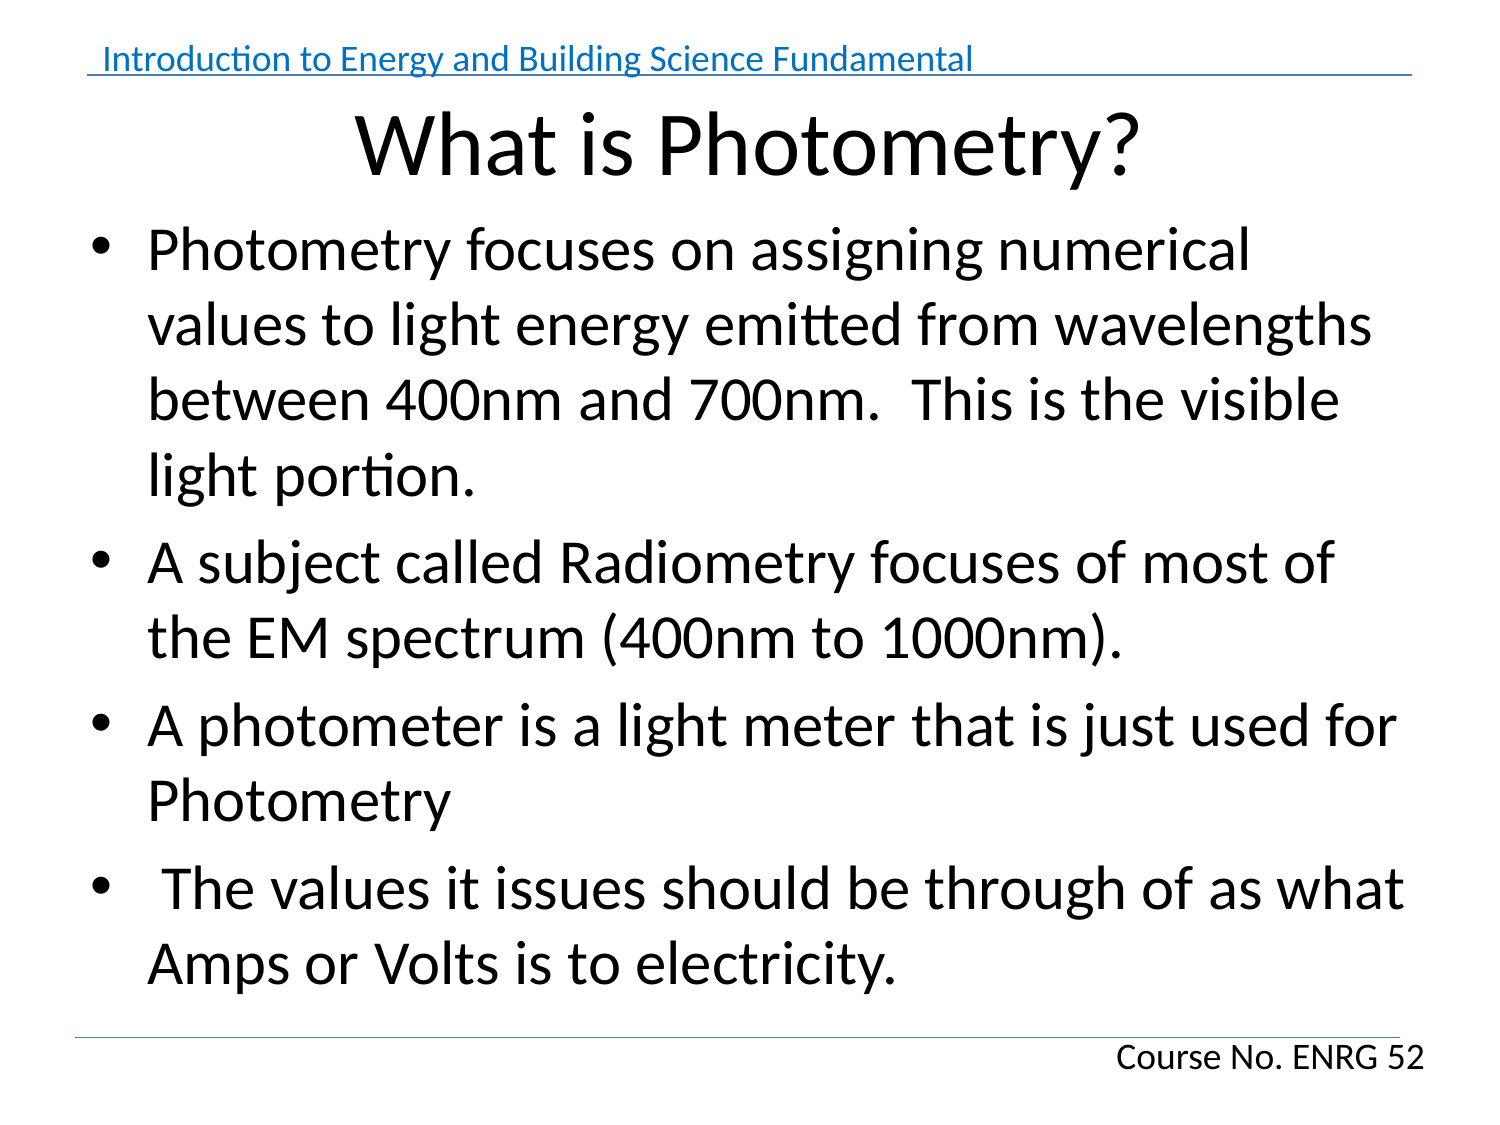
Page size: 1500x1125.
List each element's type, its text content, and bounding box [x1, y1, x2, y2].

list Photometry focuses on assigning numerical values to light energy emitted from wavelengths between 400nm and 700nm. This is the visible light portion. A subject called Radiometry focuses of most of the EM spectrum (400nm to 1000nm). A photometer is a light meter that is just used for Photometry The values it issues should be through of as what Amps or Volts is to electricity. [75, 200, 1425, 1005]
title What is Photometry? [75, 45, 1425, 200]
